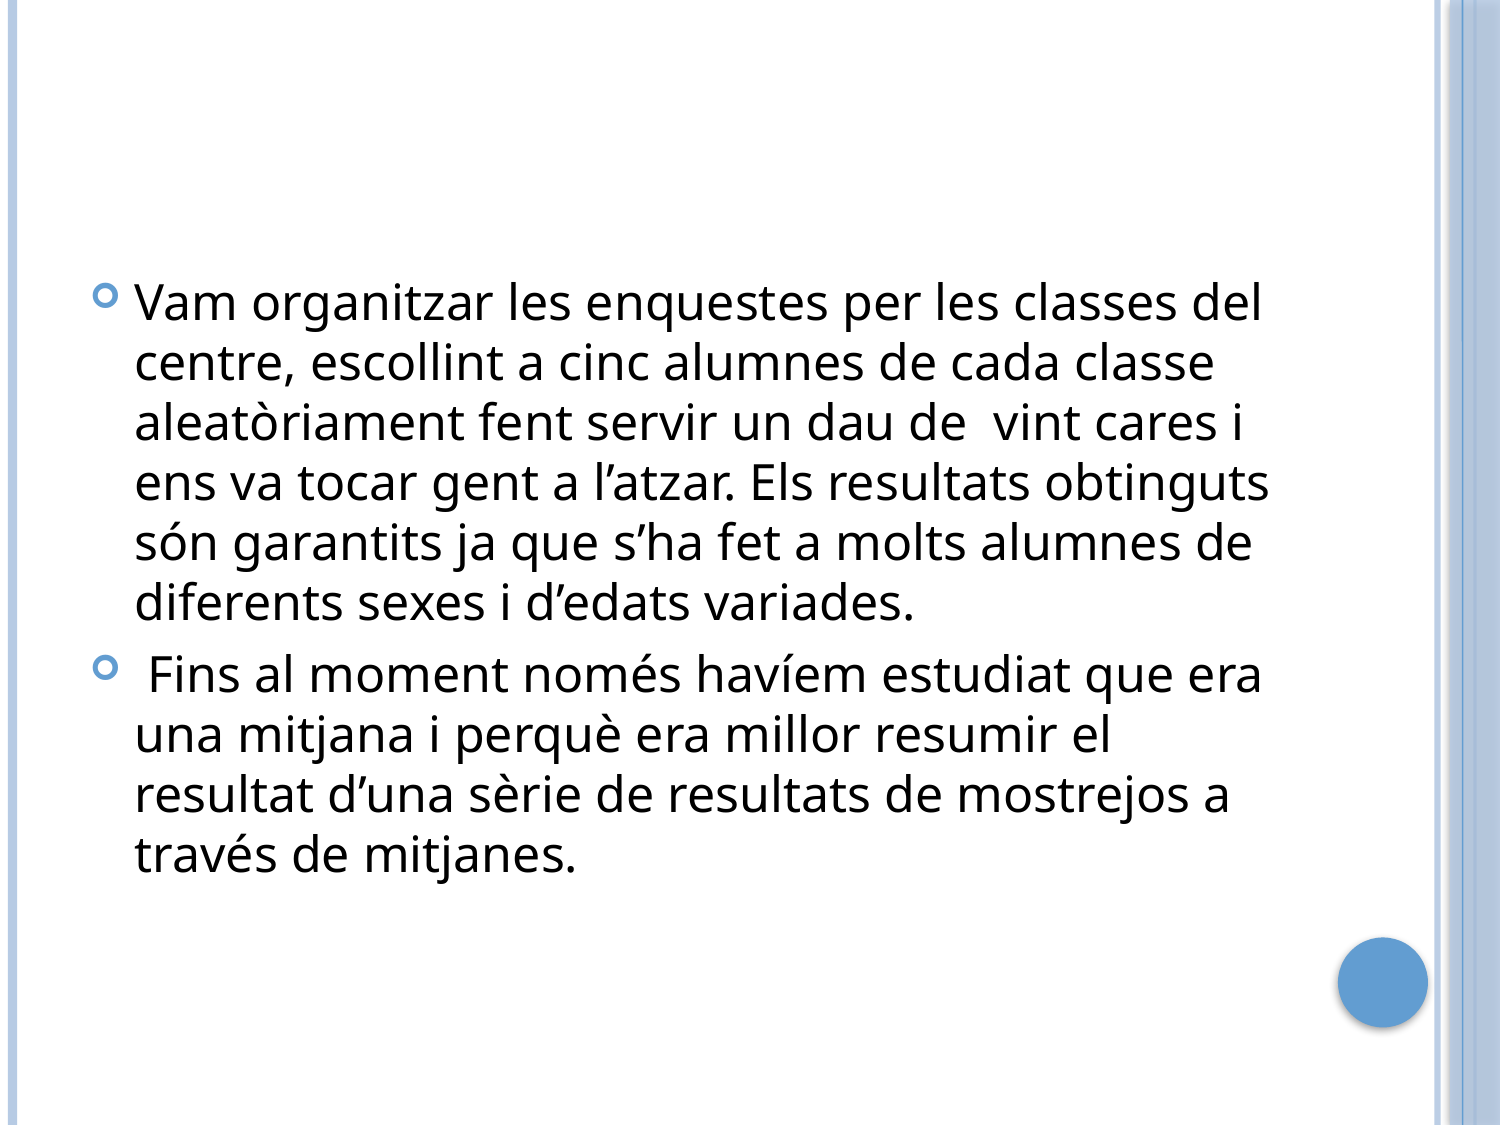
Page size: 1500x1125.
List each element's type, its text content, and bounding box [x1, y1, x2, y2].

list Vam organitzar les enquestes per les classes del centre, escollint a cinc alumnes de cada classe aleatòriament fent servir un dau de vint cares i ens va tocar gent a l’atzar. Els resultats obtinguts són garantits ja que s’ha fet a molts alumnes de diferents sexes i d’edats variades. Fins al moment només havíem estudiat que era una mitjana i perquè era millor resumir el resultat d’una sèrie de resultats de mostrejos a través de mitjanes. [75, 262, 1300, 1062]
